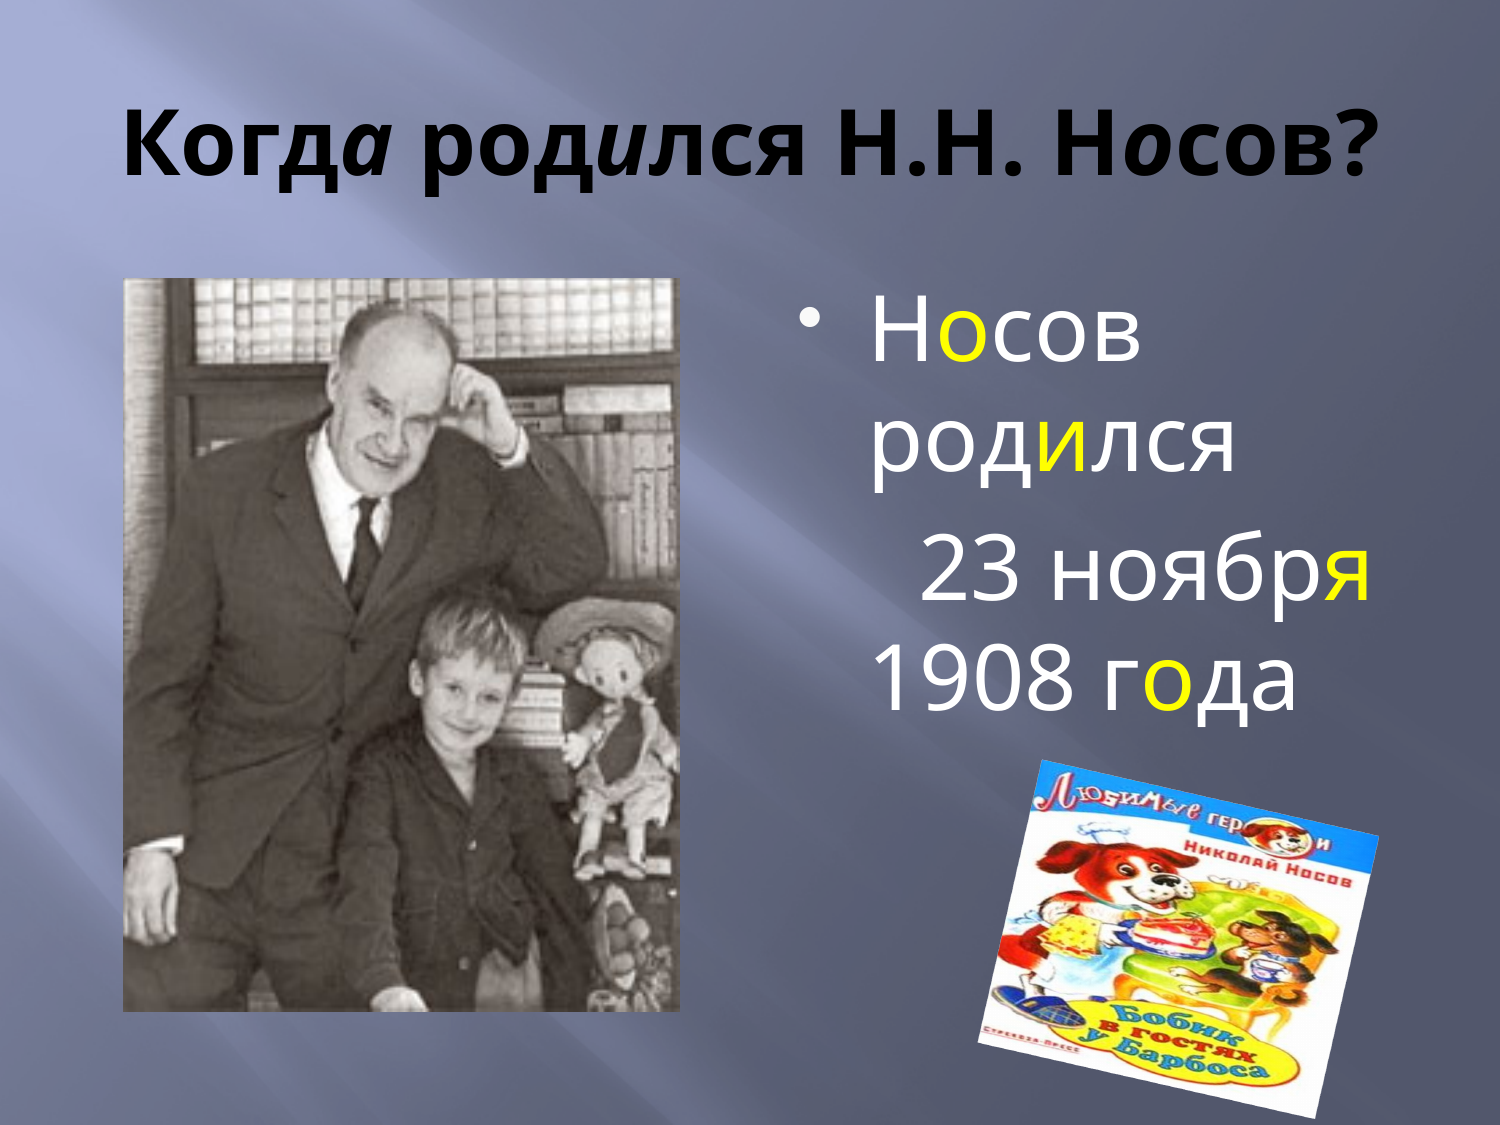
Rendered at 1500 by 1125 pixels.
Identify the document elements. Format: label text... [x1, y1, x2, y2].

list Носов родился 23 ноября 1908 года [762, 262, 1425, 1005]
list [123, 278, 680, 1012]
title Когда родился Н.Н. Носов? [75, 45, 1425, 233]
picture [978, 760, 1378, 1118]
